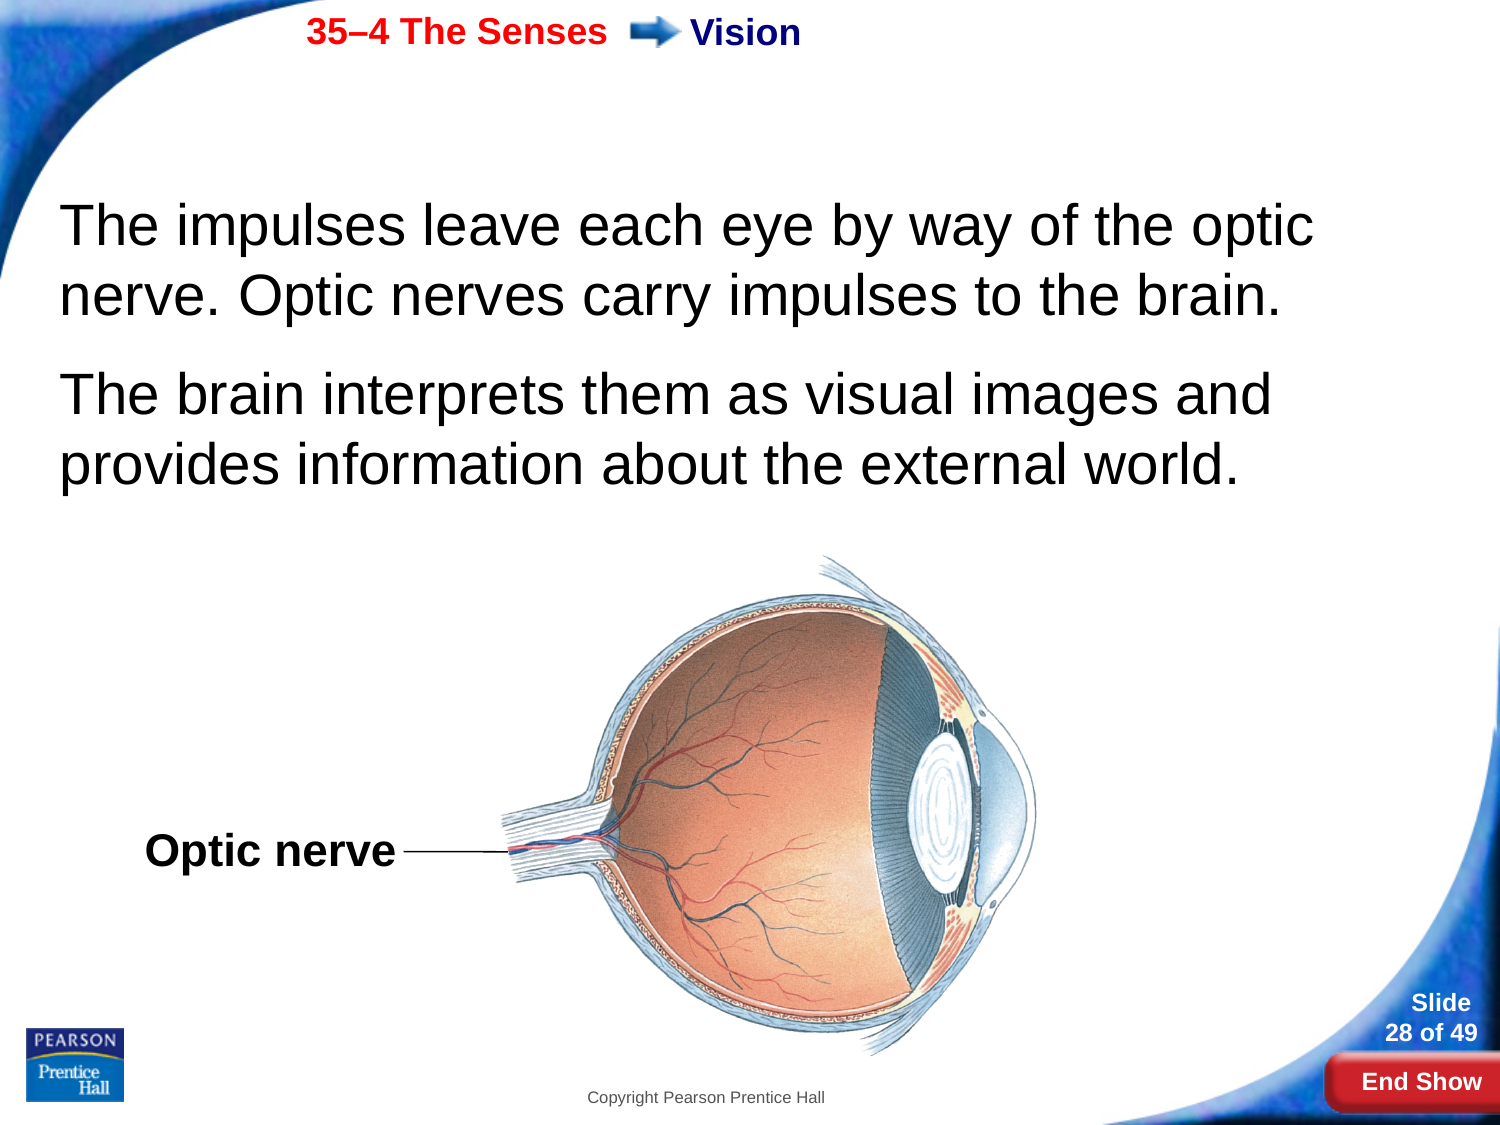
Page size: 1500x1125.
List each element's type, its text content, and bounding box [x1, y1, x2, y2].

footer Copyright Pearson Prentice Hall [468, 1078, 945, 1105]
picture [0, 0, 1500, 1125]
list The impulses leave each eye by way of the optic nerve. Optic nerves carry impulses to the brain. The brain interprets them as visual images and provides information about the external world. [44, 179, 1463, 976]
title Vision [674, 0, 1344, 76]
